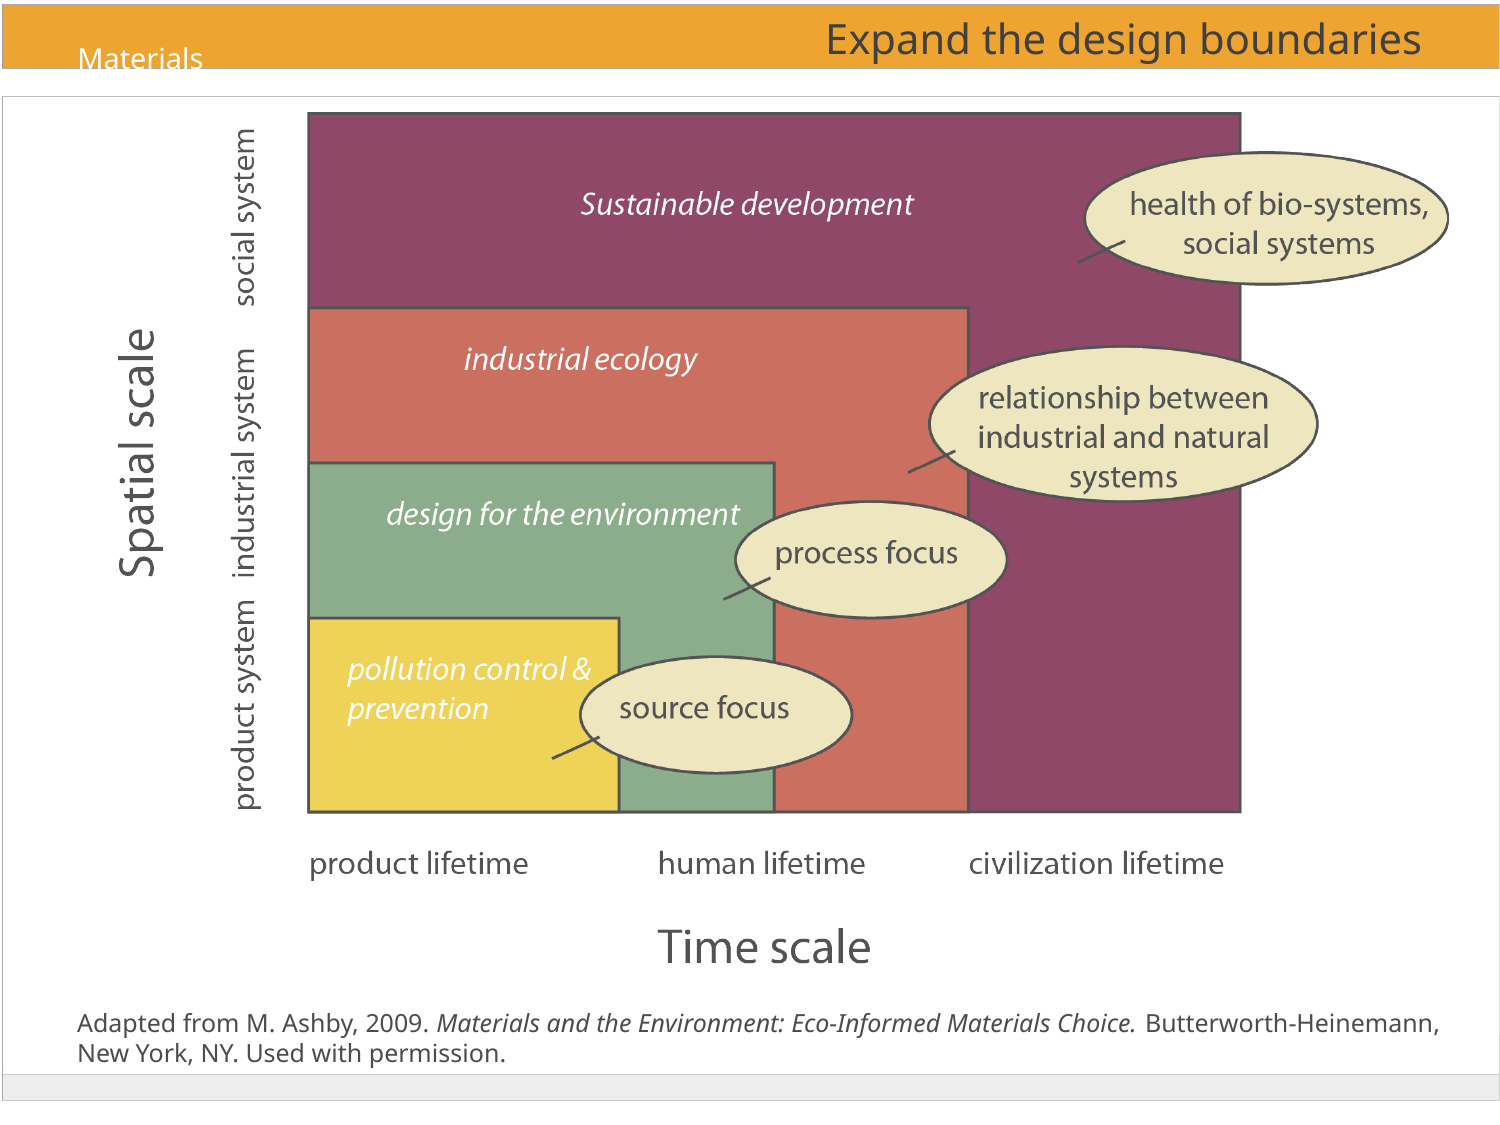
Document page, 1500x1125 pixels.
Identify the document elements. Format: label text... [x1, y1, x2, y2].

title Expand the design boundaries [587, 12, 1438, 63]
picture [0, 0, 1500, 1101]
text_box Adapted from M. Ashby, 2009. Materials and the Environment: Eco-Informed Materials Choice. Butterworth-Heinemann, New York, NY. Used with permission. [62, 999, 1475, 1075]
